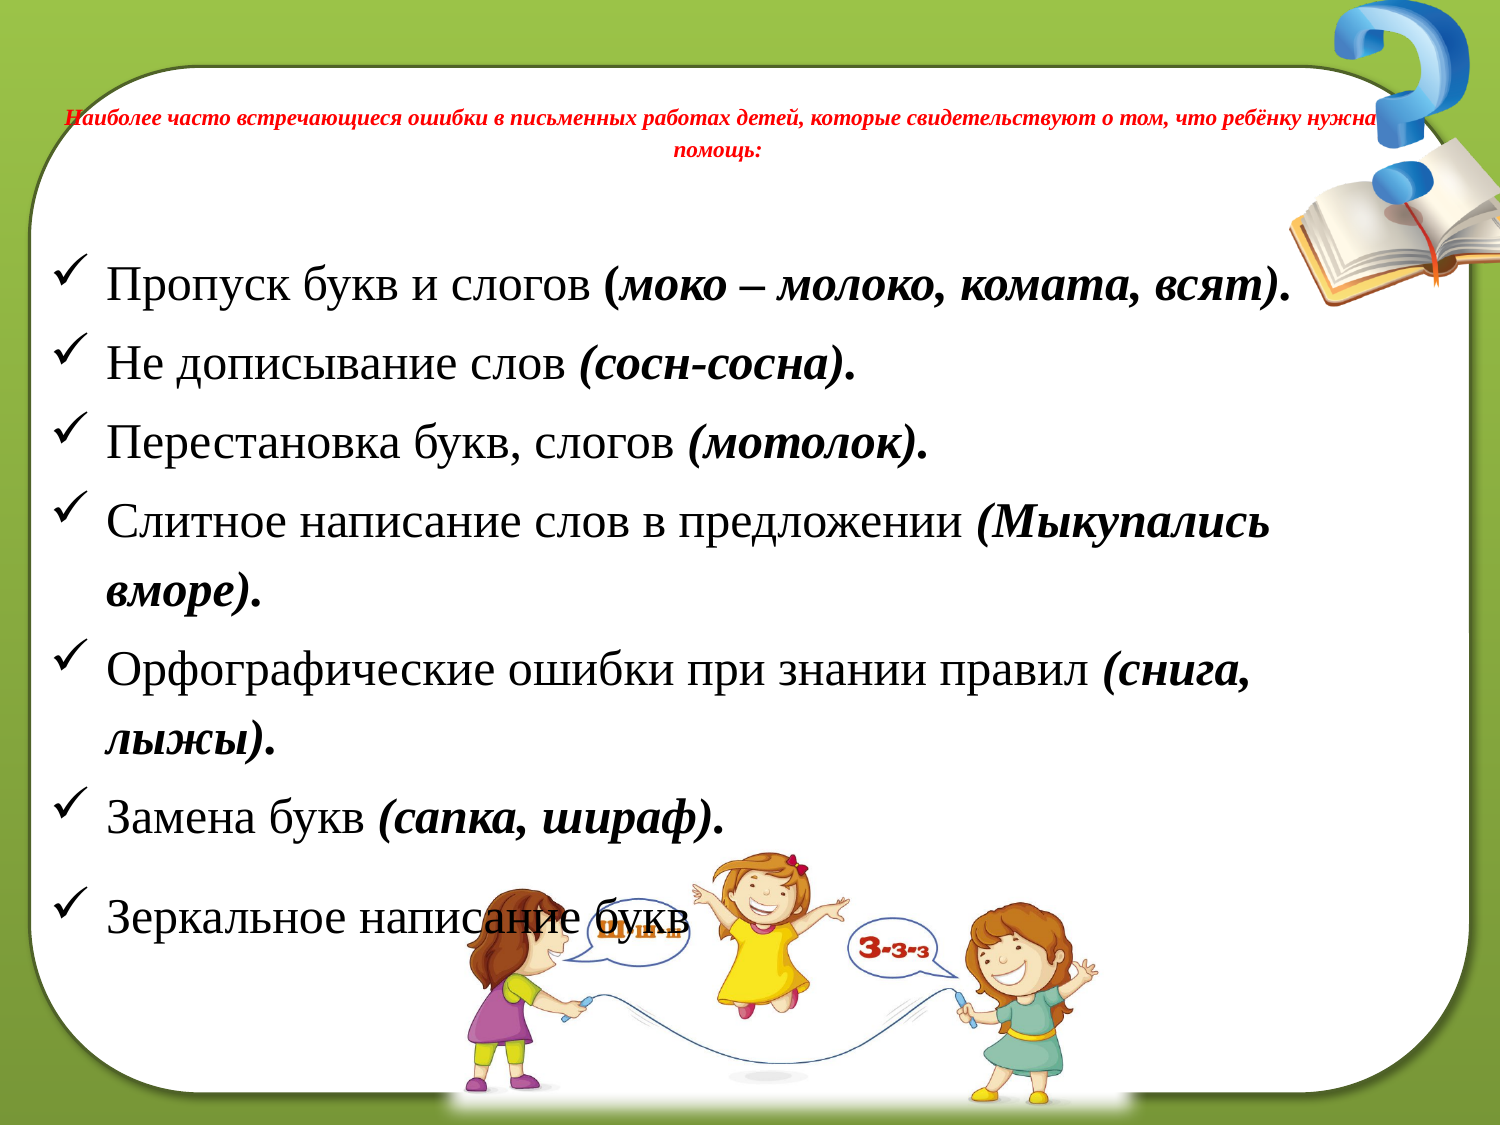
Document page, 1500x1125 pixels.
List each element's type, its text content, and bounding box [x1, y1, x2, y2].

picture [433, 817, 1147, 1125]
text_box Пропуск букв и слогов (моко – молоко, комата, всят). Не дописывание слов (сосн-сосна). Перестановка букв, слогов (мотолок). Слитное написание слов в предложении (Мыкупались вморе). Орфографические ошибки при знании правил (снига, лыжы). Замена букв (сапка, шираф). Зеркальное написание букв [35, 234, 1371, 961]
picture [1288, 0, 1500, 309]
text_box [1152, 317, 1500, 1125]
text_box [1152, 317, 1473, 1097]
text_box Наиболее часто встречающиеся ошибки в письменных работах детей, которые свидетельствуют о том, что ребёнку нужна помощь: [46, 58, 1283, 234]
text_box [27, 159, 428, 1097]
text_box [0, 0, 1286, 1125]
